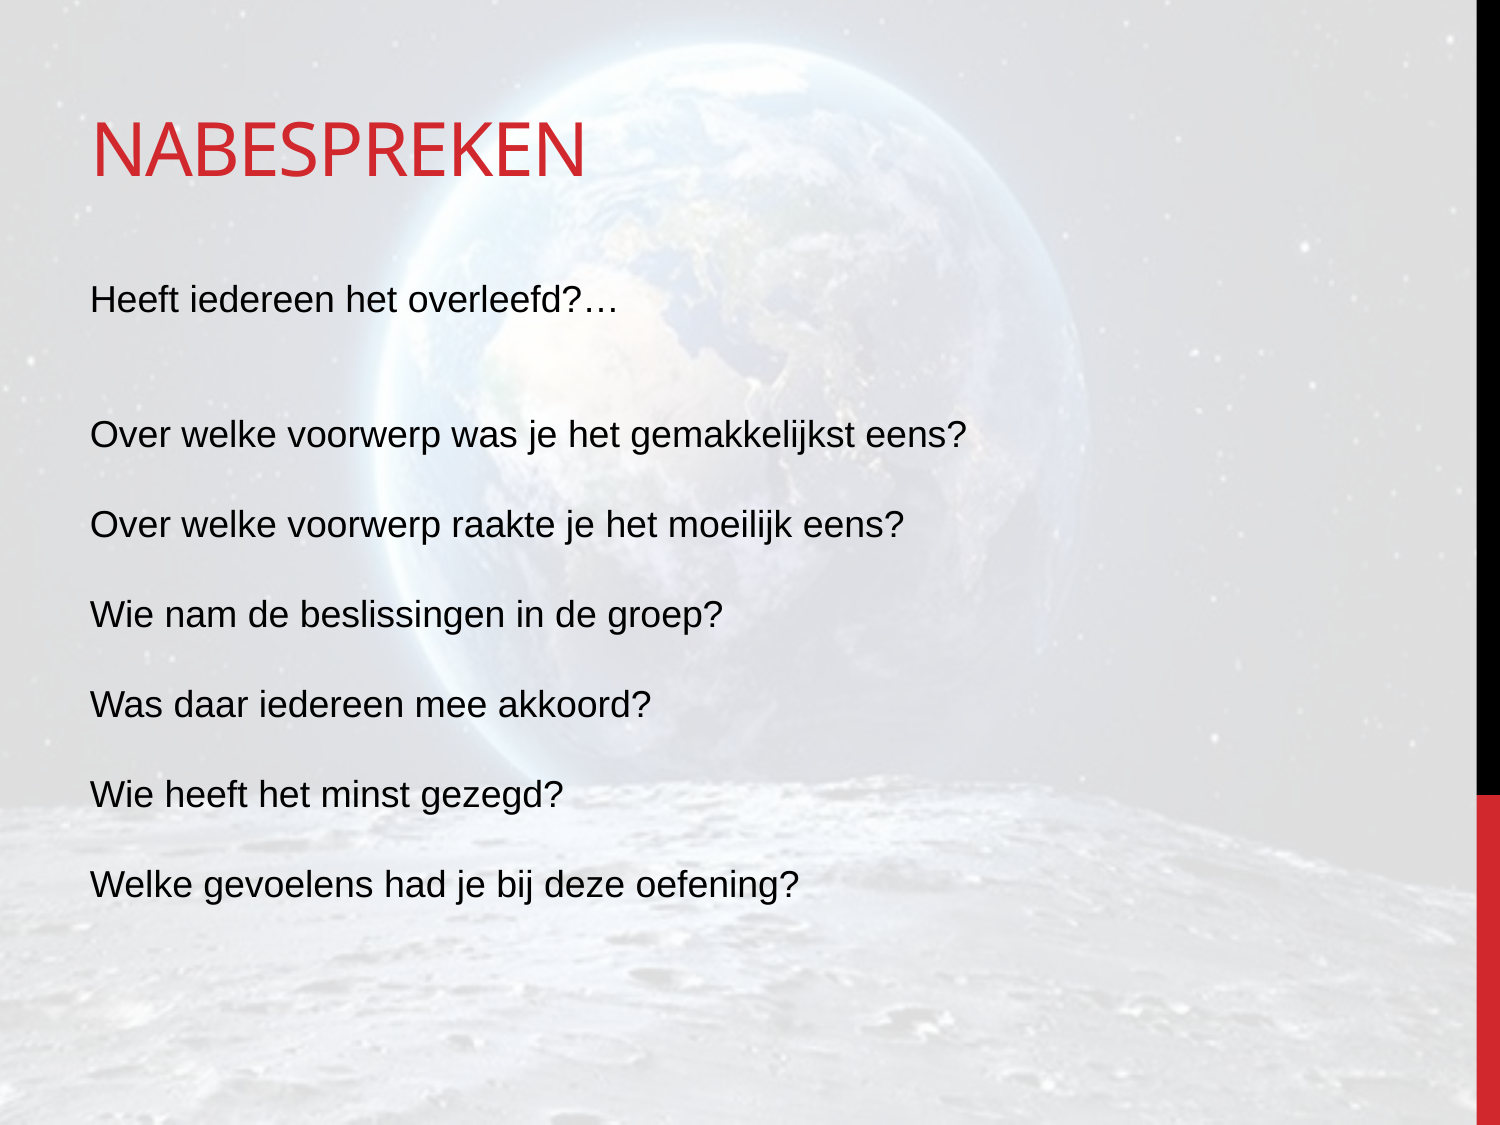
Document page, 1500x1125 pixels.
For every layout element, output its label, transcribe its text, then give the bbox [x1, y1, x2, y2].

text_box Heeft iedereen het overleefd?… Over welke voorwerp was je het gemakkelijkst eens? Over welke voorwerp raakte je het moeilijk eens? Wie nam de beslissingen in de groep? Was daar iedereen mee akkoord? Wie heeft het minst gezegd? Welke gevoelens had je bij deze oefening? [75, 267, 1258, 912]
title Nabespreken [75, 37, 1350, 256]
